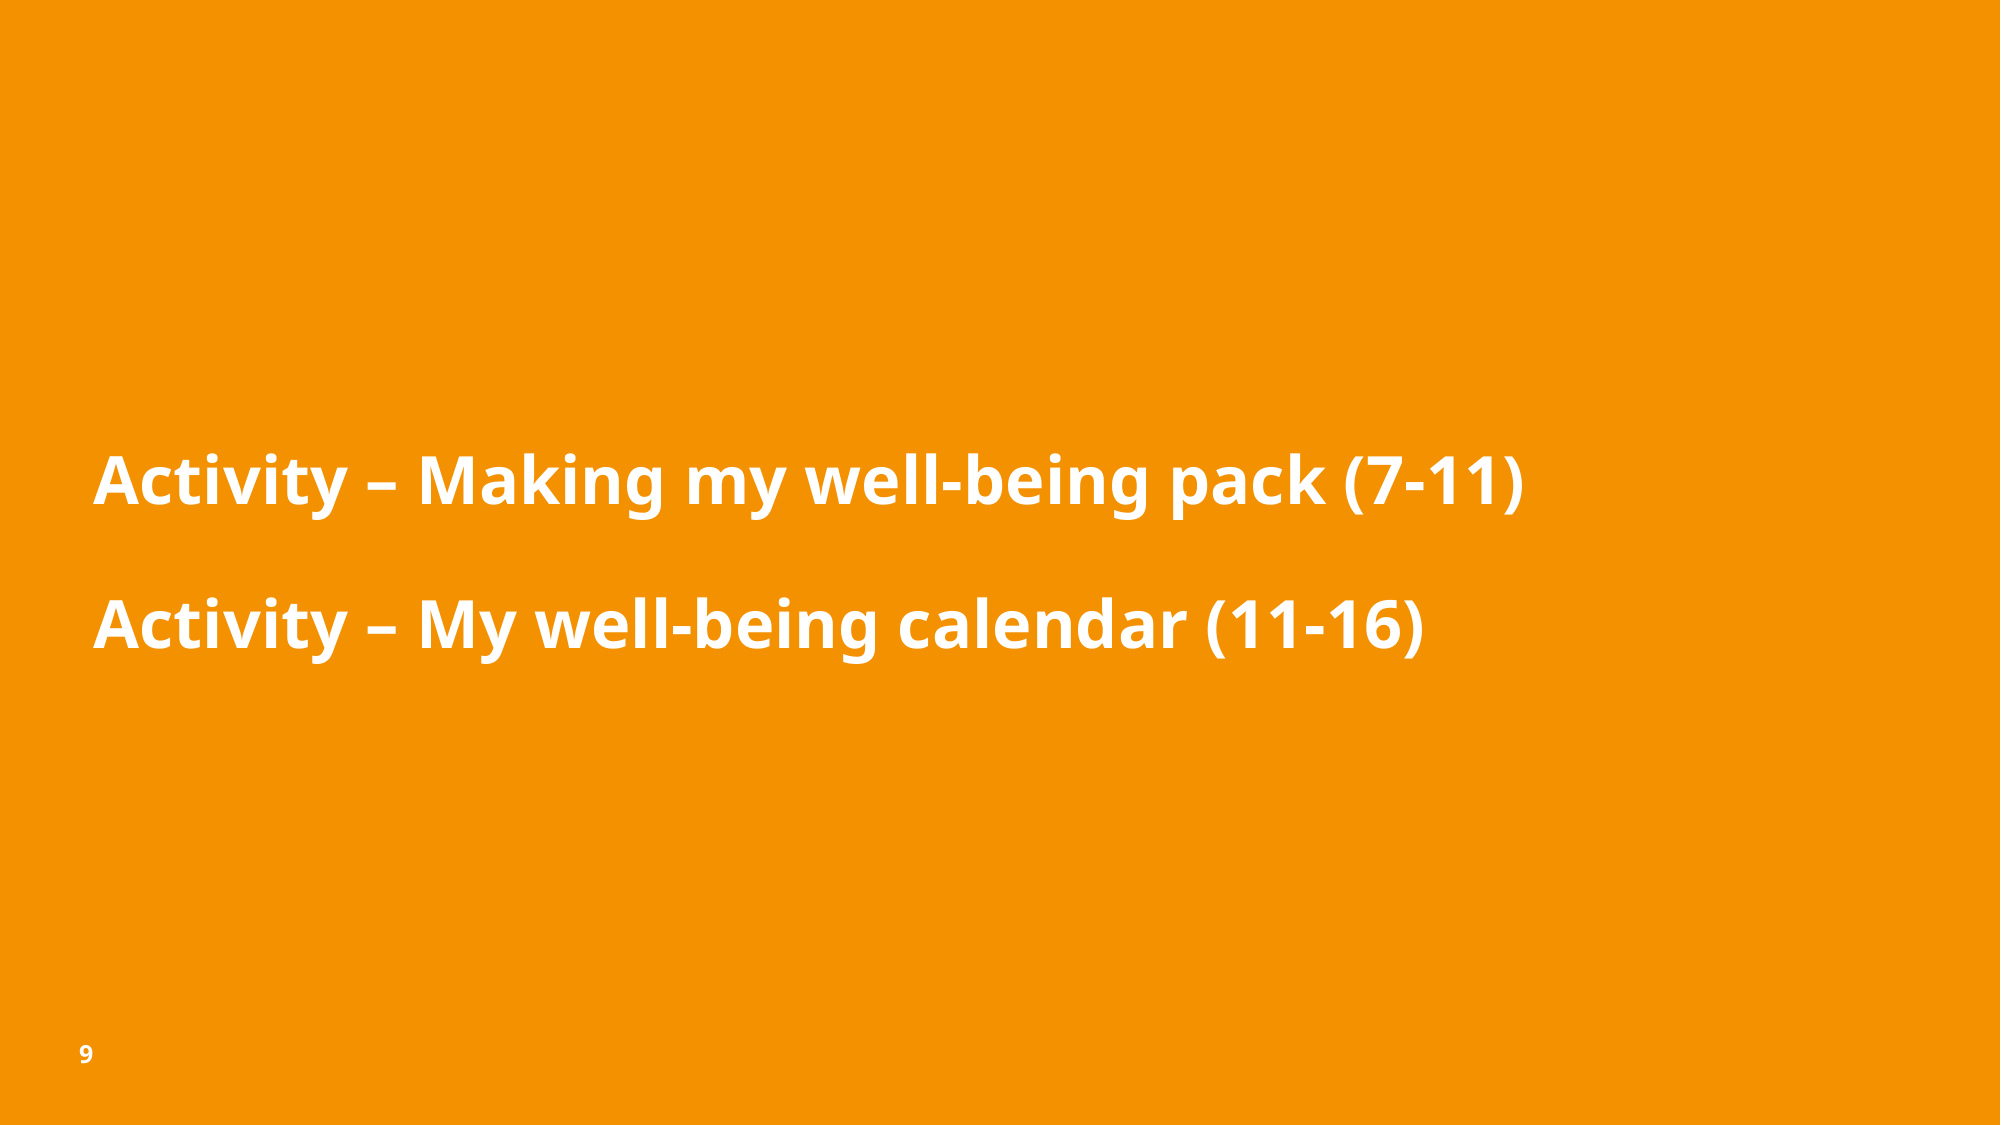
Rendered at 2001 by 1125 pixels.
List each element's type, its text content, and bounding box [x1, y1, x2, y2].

title Activity – Making my well-being pack (7-11) Activity – My well-being calendar (11-16) [78, 125, 1864, 984]
slide_number 9 [79, 1023, 190, 1073]
